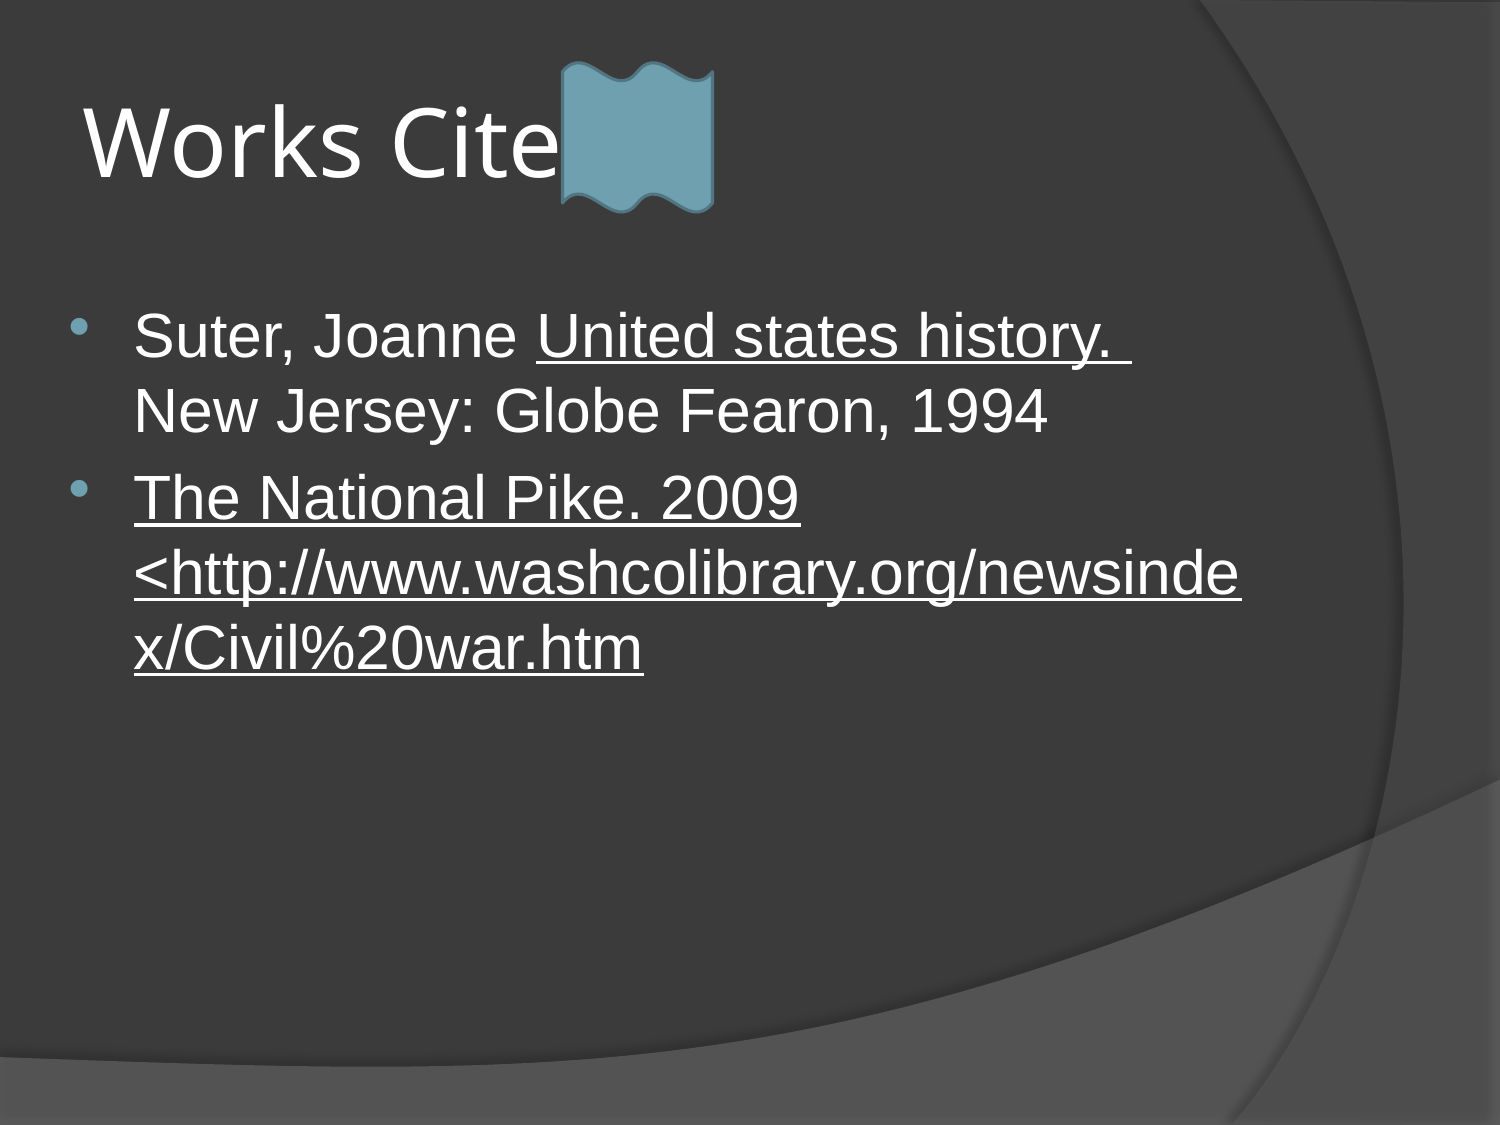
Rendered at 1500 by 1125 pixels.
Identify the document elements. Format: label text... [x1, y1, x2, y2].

text_box [560, 61, 715, 214]
list Suter, Joanne United states history. New Jersey: Globe Fearon, 1994 The National Pike. 2009 <http://www.washcolibrary.org/newsindex/Civil%20war.htm [50, 287, 1275, 1030]
title Works Cited [75, 45, 1300, 233]
